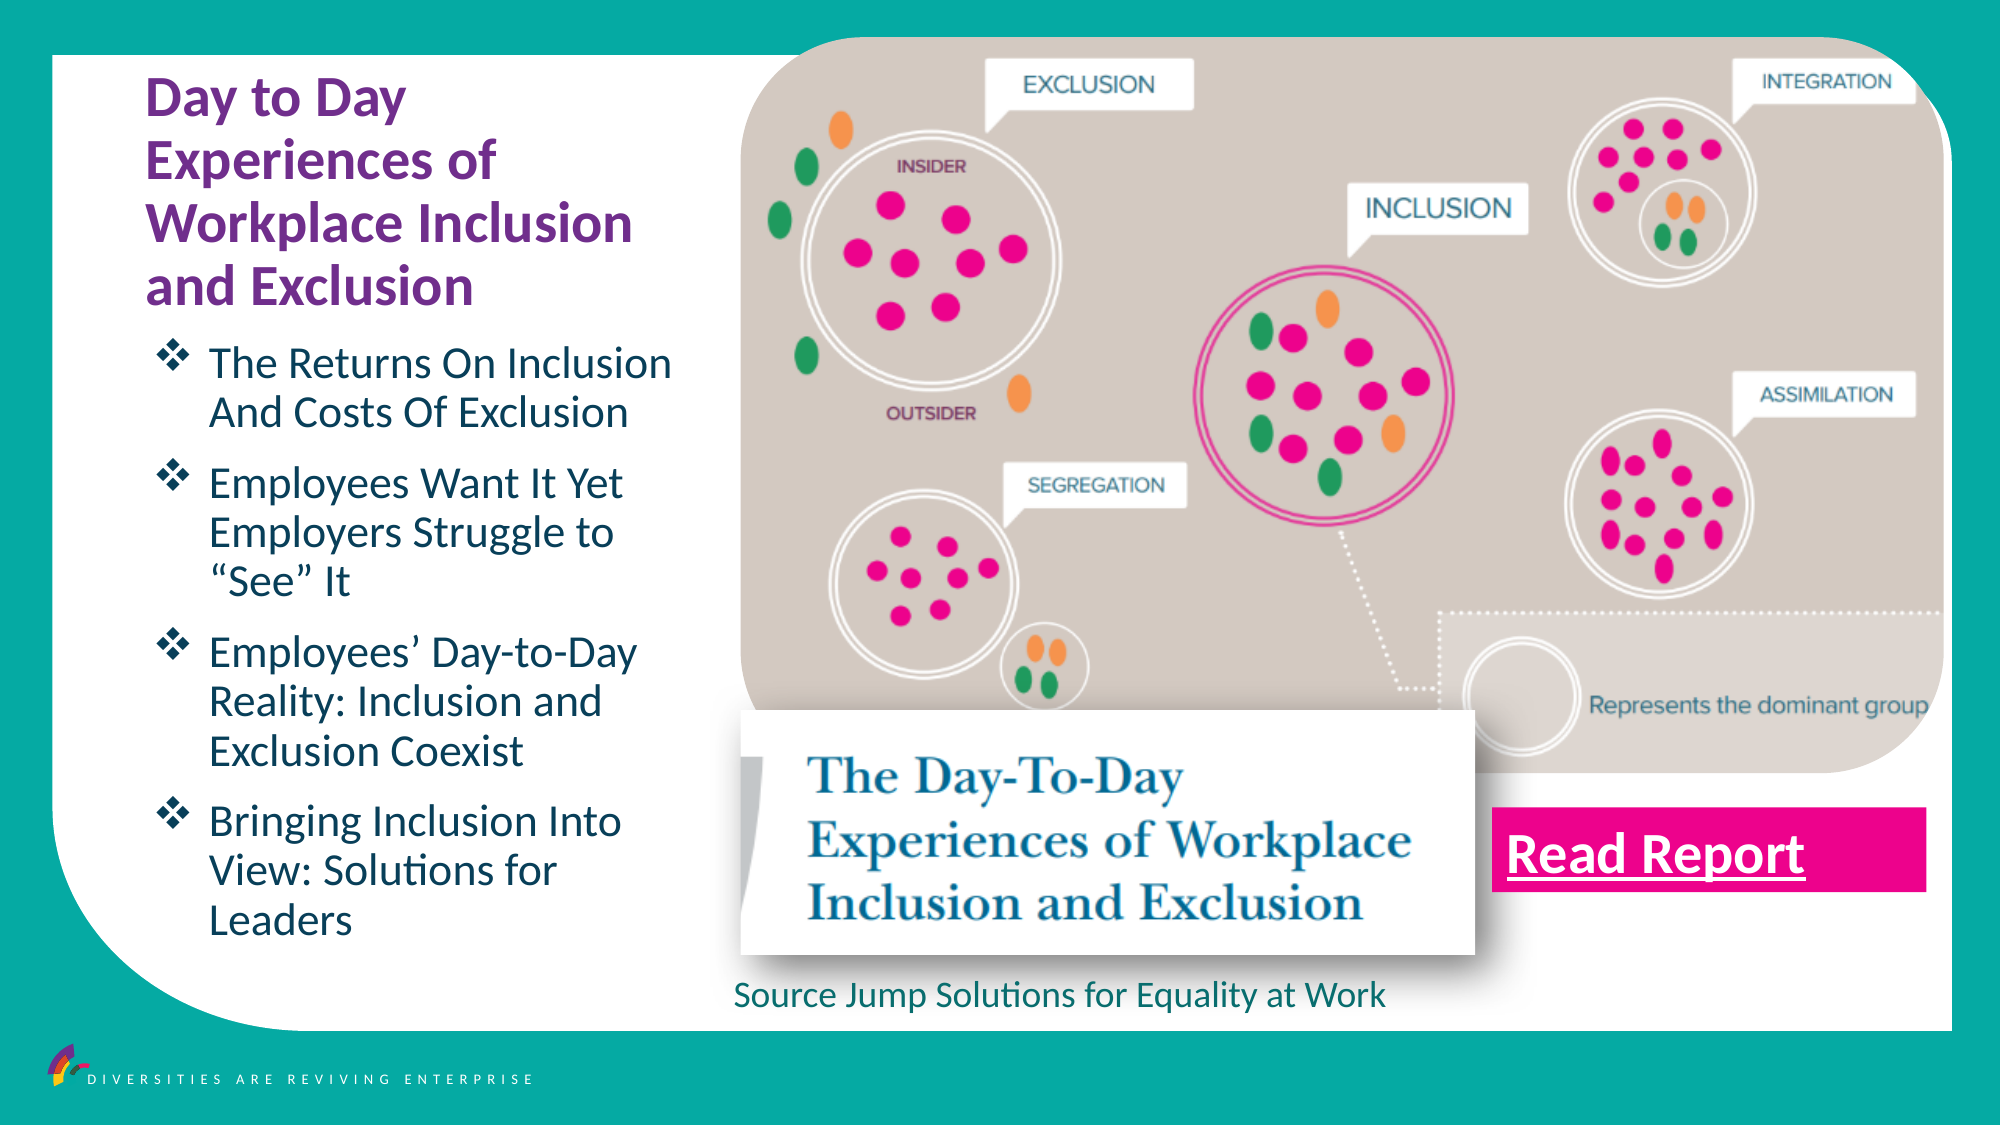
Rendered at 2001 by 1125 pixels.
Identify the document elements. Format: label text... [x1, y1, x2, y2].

picture [740, 37, 1944, 955]
list Day to Day Experiences of Workplace Inclusion and Exclusion [130, 58, 719, 191]
list The Returns On Inclusion And Costs Of Exclusion Employees Want It Yet Employers Struggle to “See” It Employees’ Day-to-Day Reality: Inclusion and Exclusion Coexist Bringing Inclusion Into View: Solutions for Leaders [138, 331, 719, 963]
text_box Source Jump Solutions for Equality at Work [718, 962, 1589, 1023]
text_box Read Report [1492, 807, 1927, 893]
